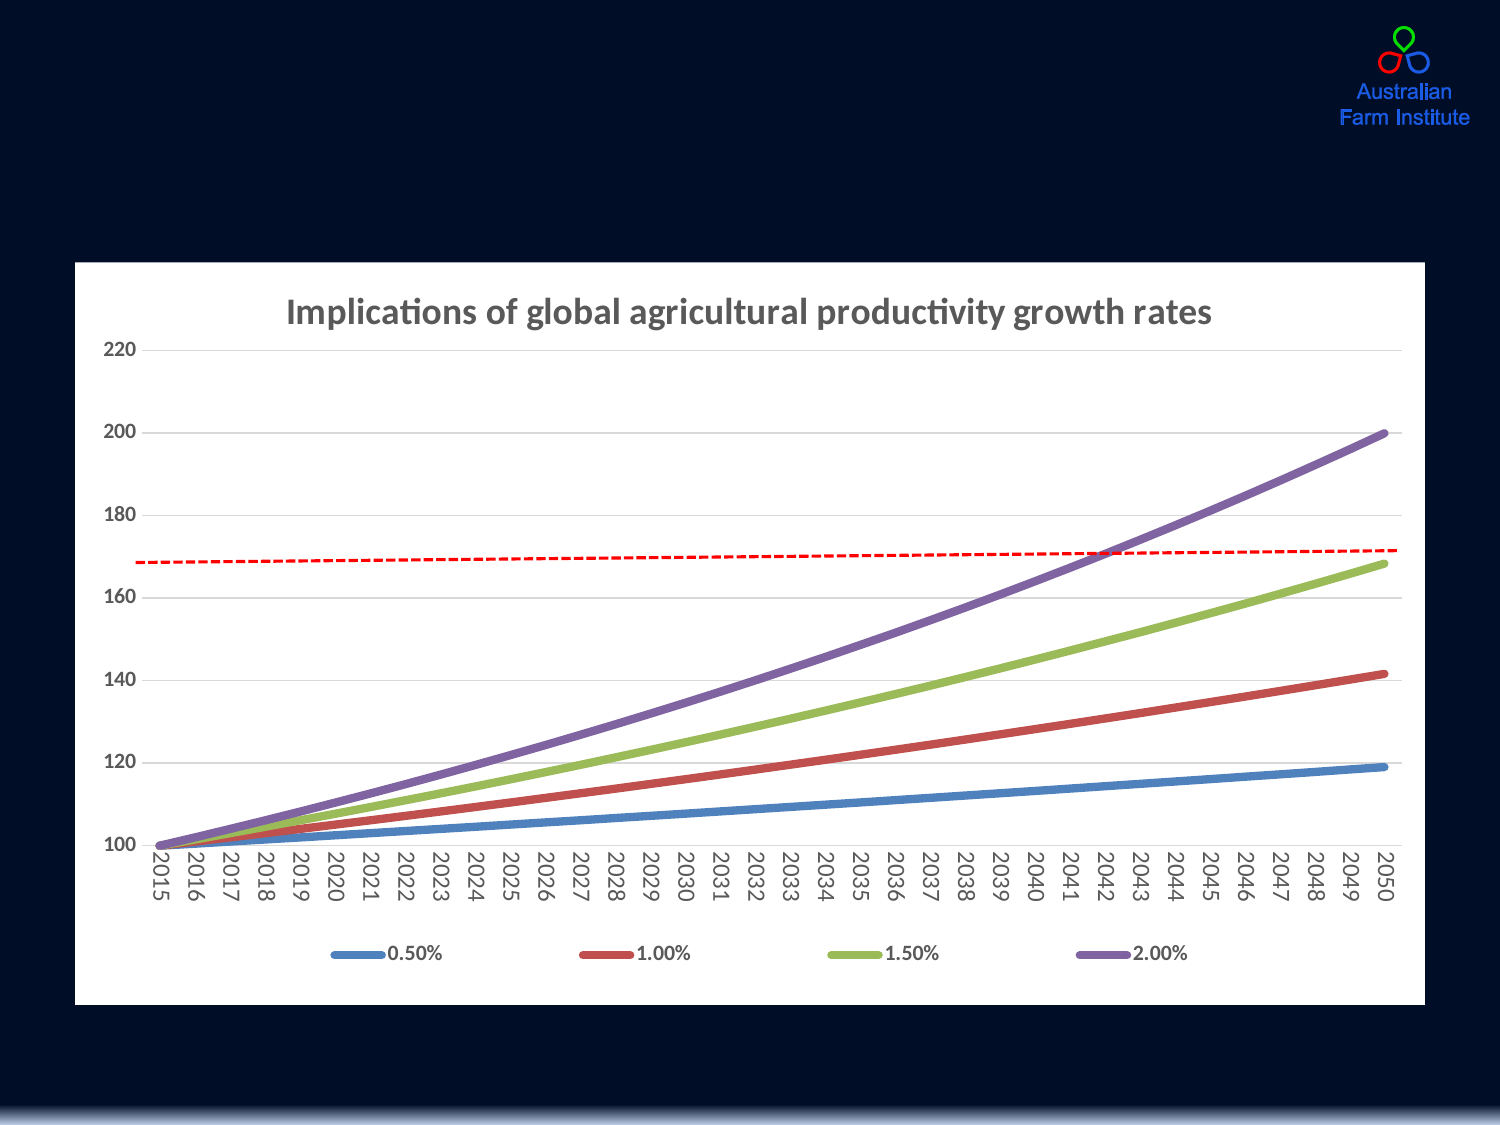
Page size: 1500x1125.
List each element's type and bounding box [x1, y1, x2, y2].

text_box [135, 550, 1400, 563]
chart [74, 262, 1426, 1006]
